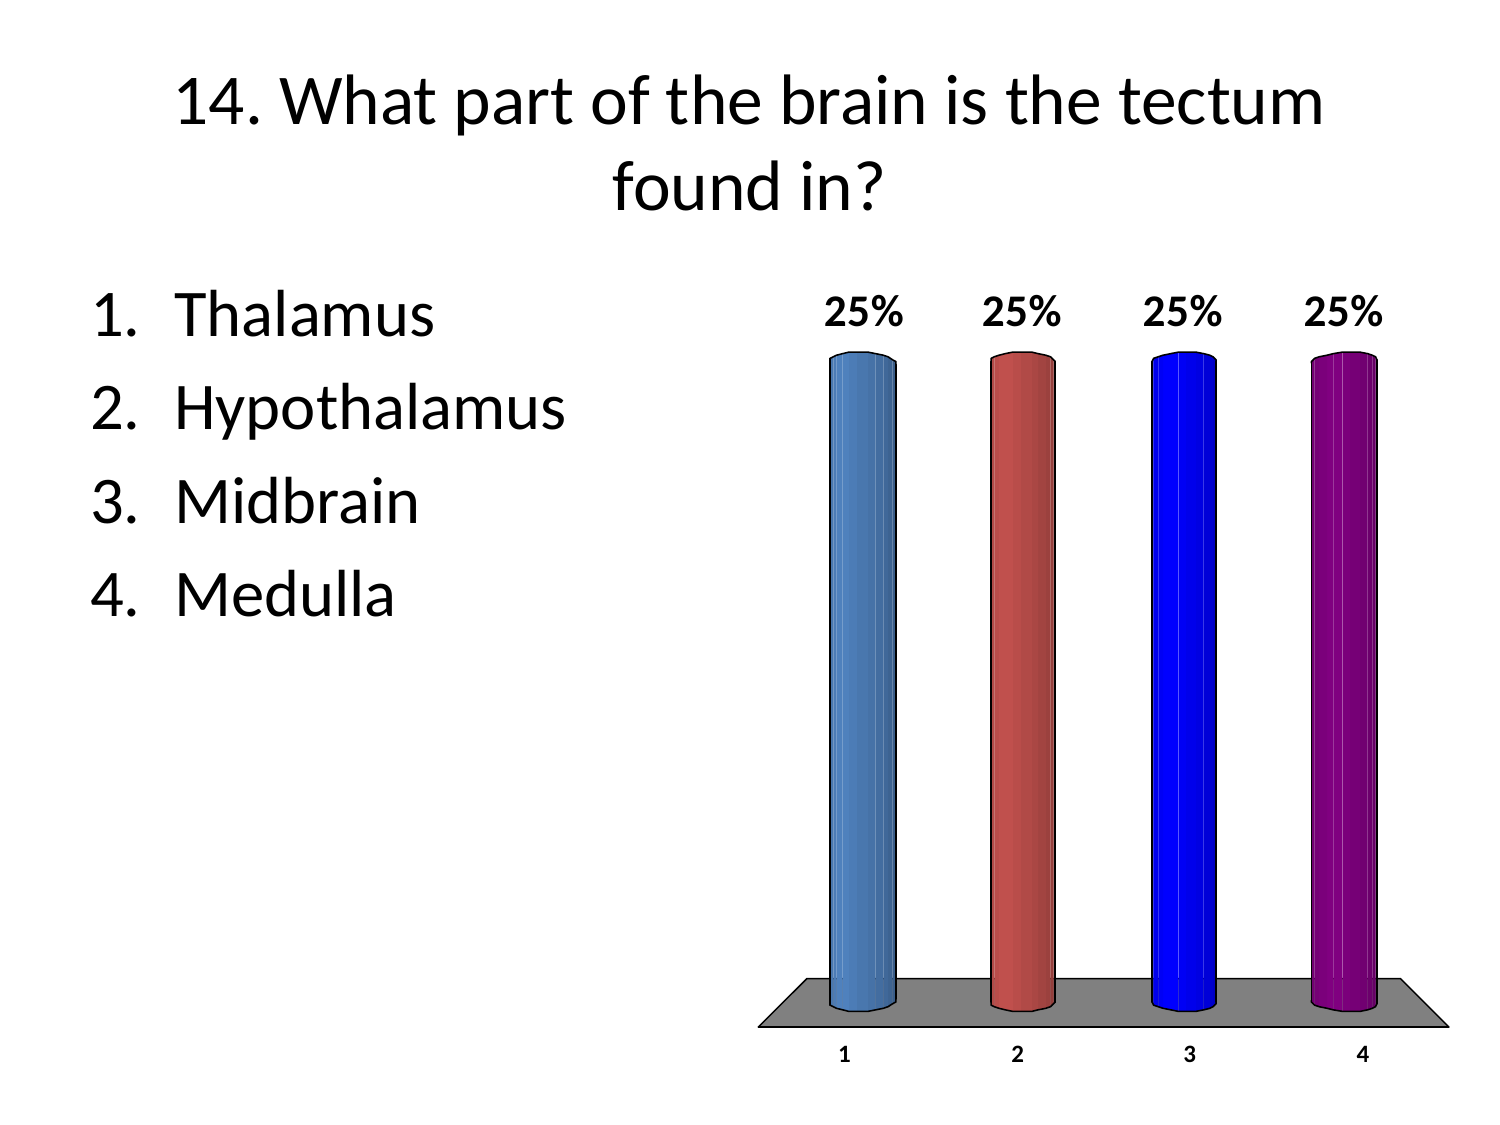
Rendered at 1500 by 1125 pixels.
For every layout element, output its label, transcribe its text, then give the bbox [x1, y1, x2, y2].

title 14. What part of the brain is the tectum found in? [75, 45, 1425, 233]
list Thalamus Hypothalamus Midbrain Medulla [75, 262, 750, 1005]
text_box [739, 270, 1490, 1115]
